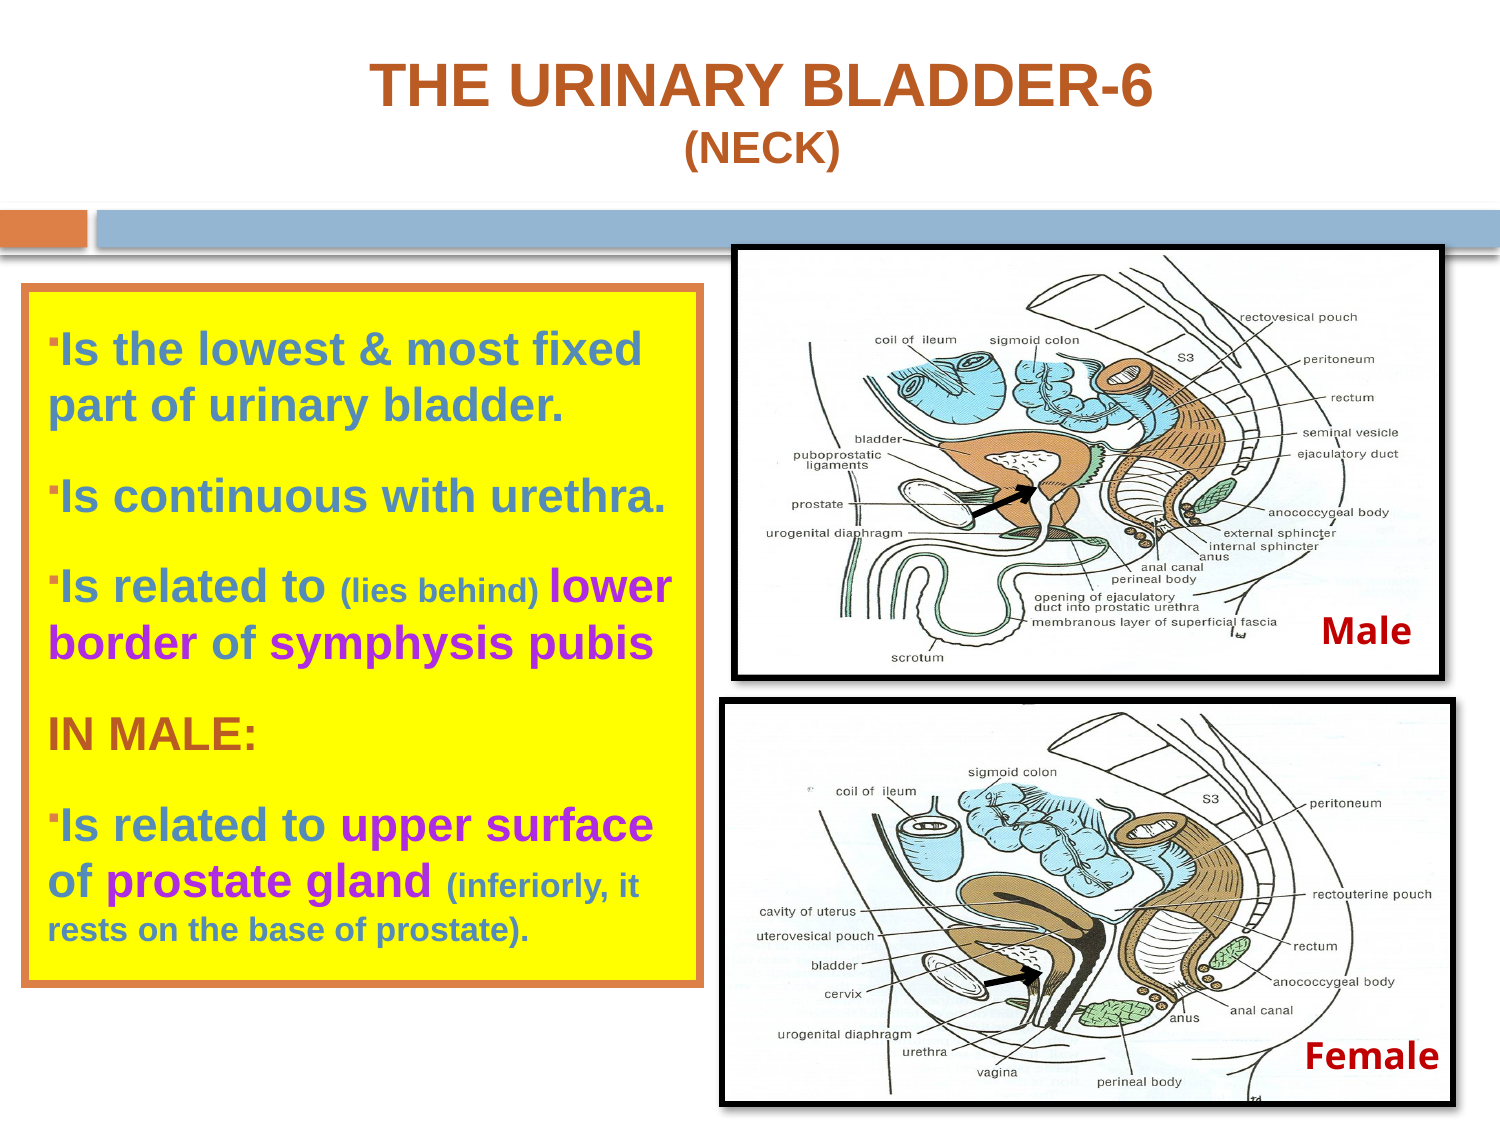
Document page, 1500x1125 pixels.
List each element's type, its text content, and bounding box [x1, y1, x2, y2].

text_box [984, 972, 1044, 985]
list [737, 249, 1440, 676]
title THE URINARY BLADDER-6 (NECK) [99, 37, 1425, 181]
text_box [972, 487, 1038, 516]
picture [724, 703, 1451, 1102]
list Is the lowest & most fixed part of urinary bladder. Is continuous with urethra. Is related to (lies behind) lower border of symphysis pubis IN MALE: Is related to upper surface of prostate gland (inferiorly, it rests on the base of prostate). [21, 283, 704, 988]
